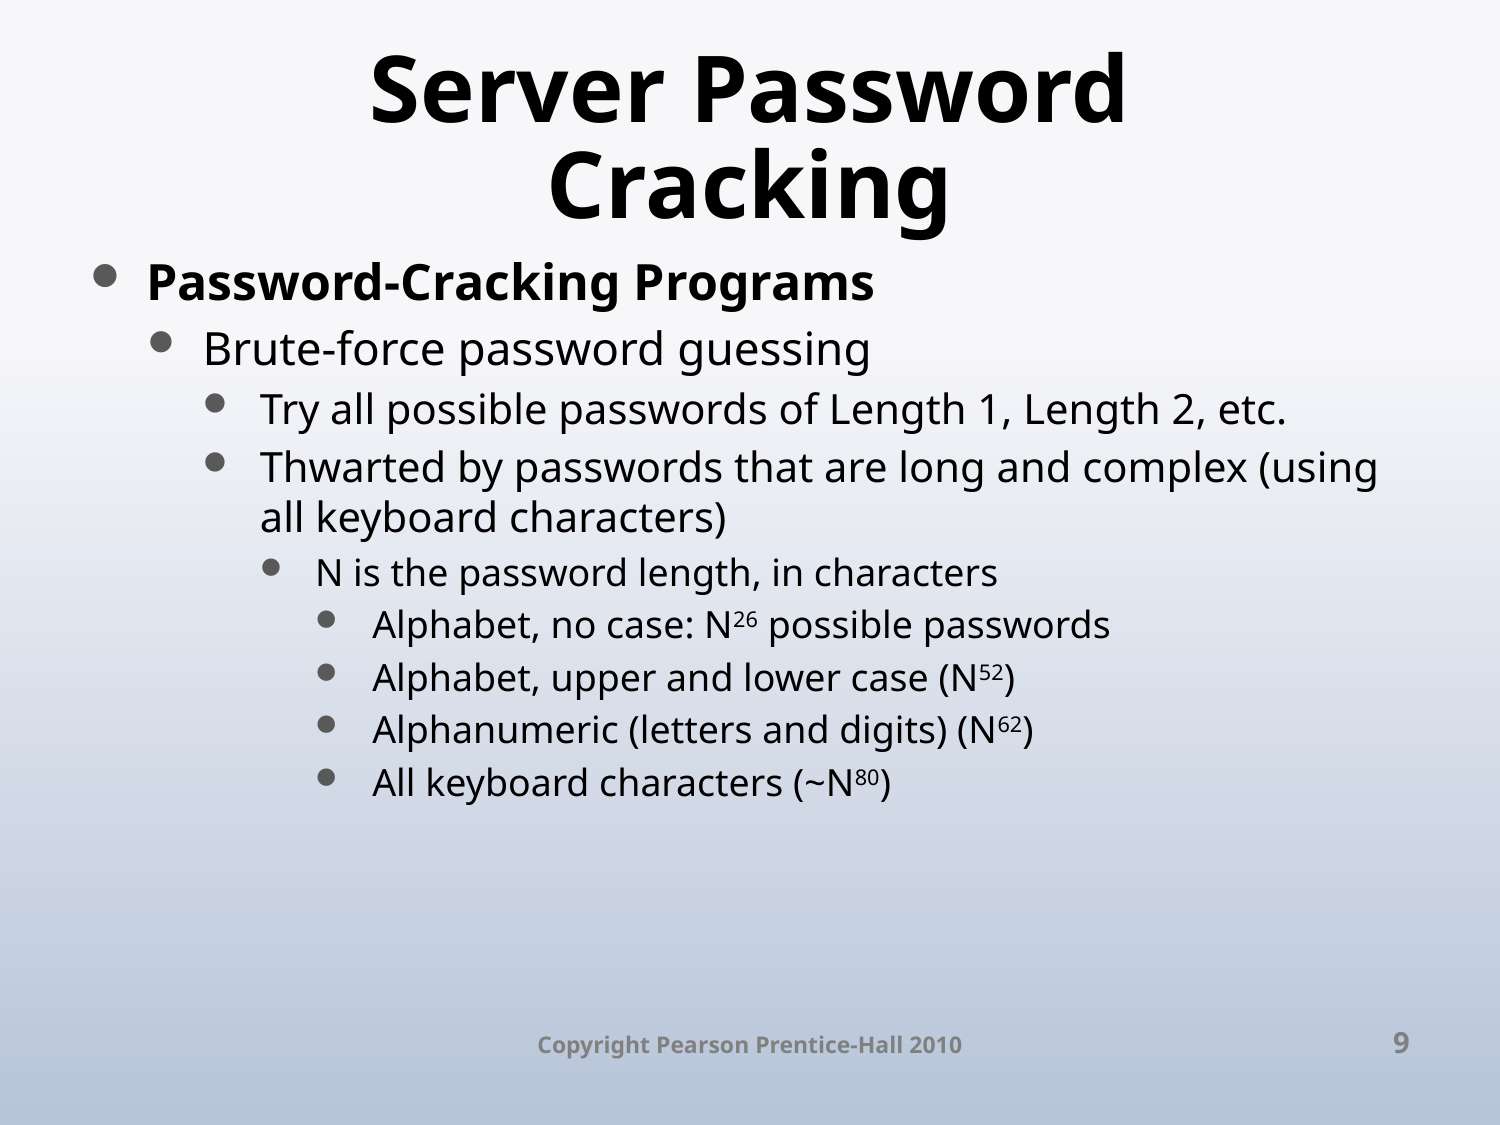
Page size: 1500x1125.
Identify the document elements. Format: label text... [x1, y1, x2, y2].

title Server Password Cracking [150, 37, 1350, 245]
list Password-Cracking Programs Brute-force password guessing Try all possible passwords of Length 1, Length 2, etc. Thwarted by passwords that are long and complex (using all keyboard characters) N is the password length, in characters Alphabet, no case: N26 possible passwords Alphabet, upper and lower case (N52) Alphanumeric (letters and digits) (N62) All keyboard characters (~N80) [75, 242, 1425, 1038]
slide_number 9 [1074, 1021, 1425, 1067]
footer Copyright Pearson Prentice-Hall 2010 [512, 1038, 988, 1067]
